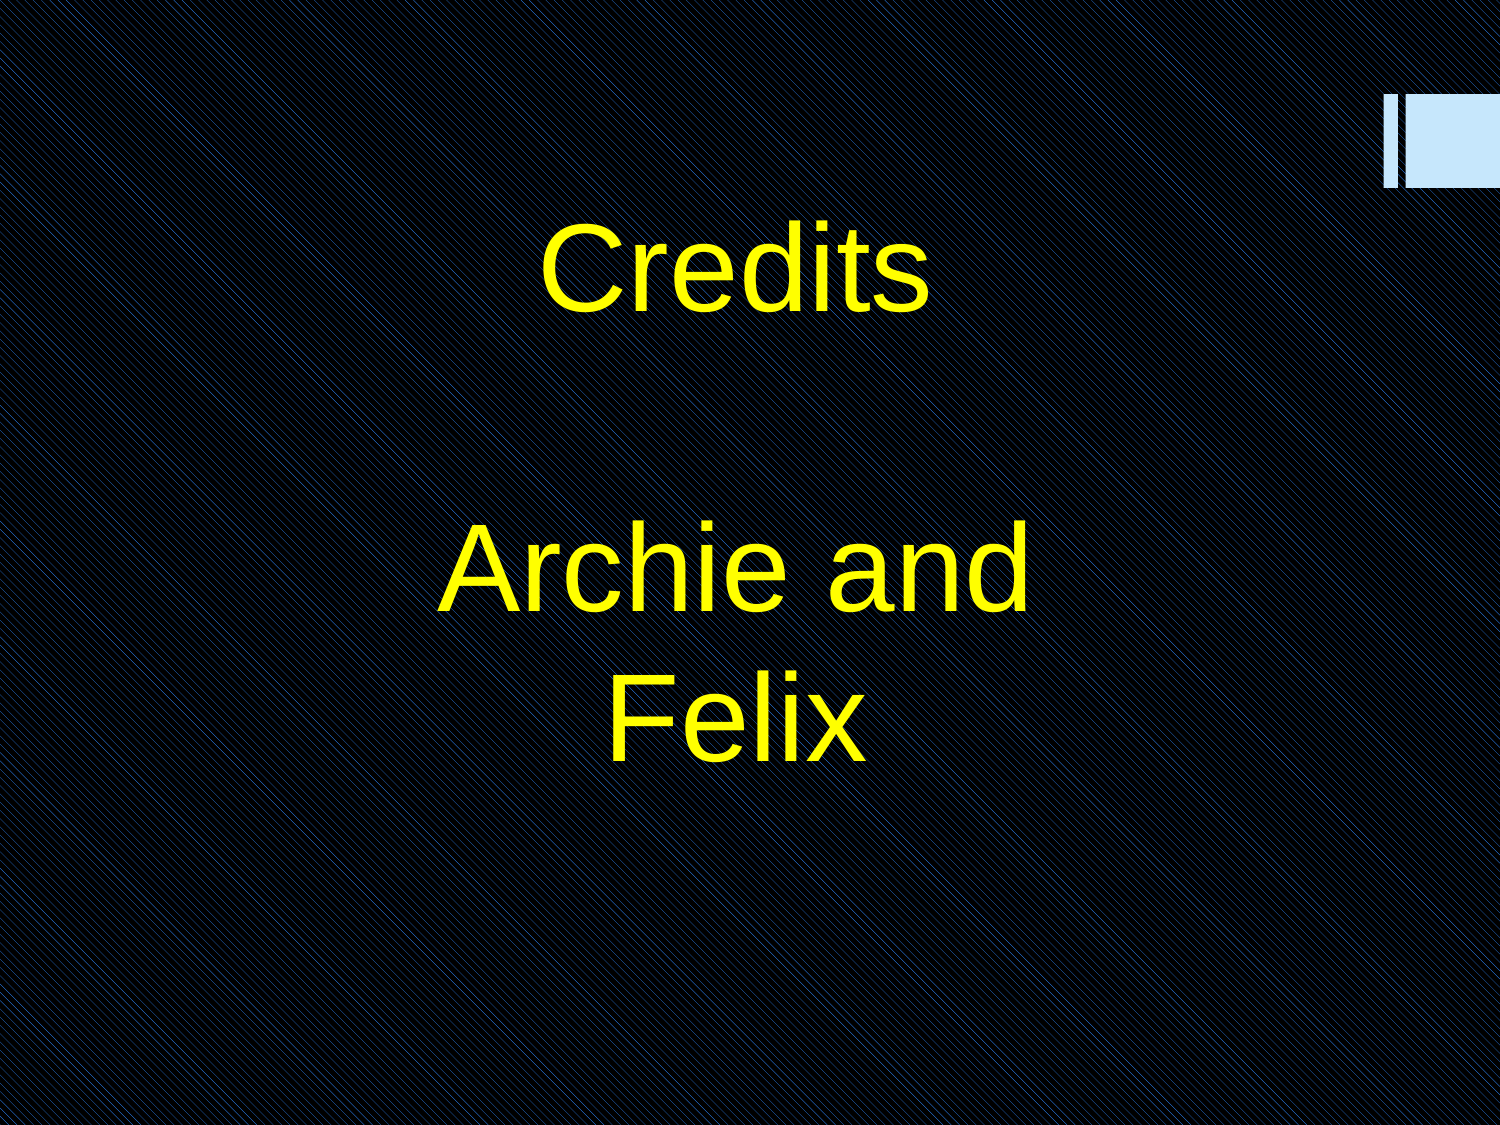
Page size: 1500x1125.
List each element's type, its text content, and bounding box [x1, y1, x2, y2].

title Credits Archie and Felix [135, 42, 1336, 1094]
